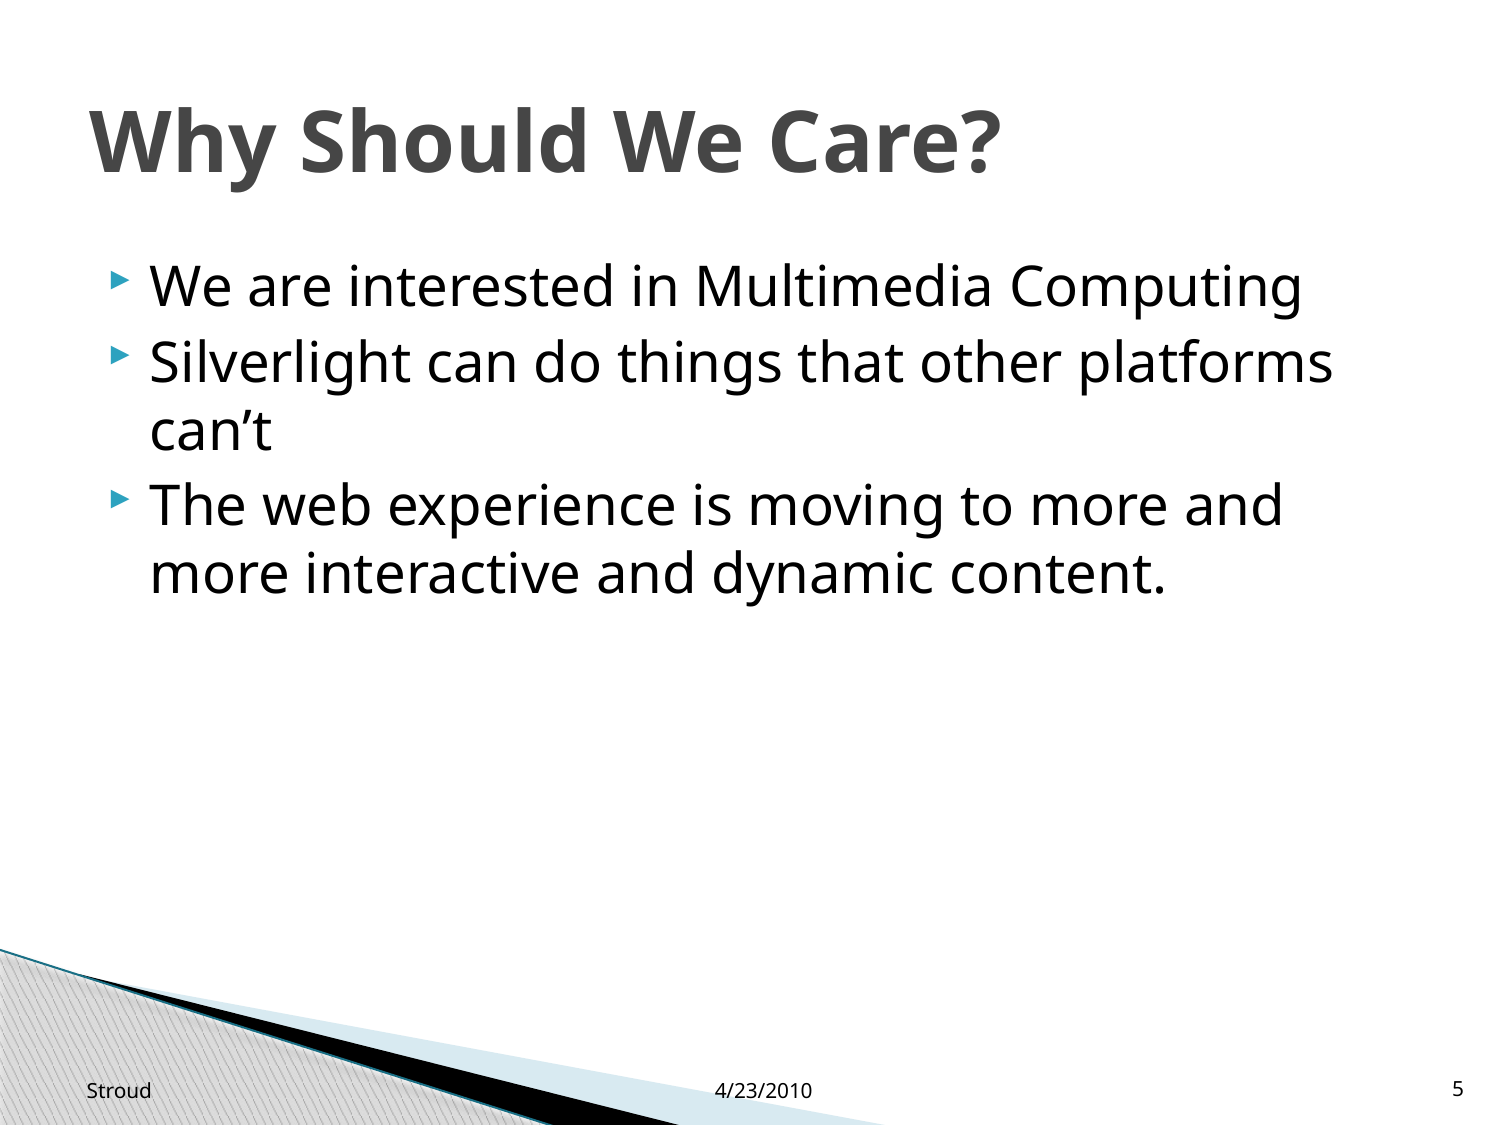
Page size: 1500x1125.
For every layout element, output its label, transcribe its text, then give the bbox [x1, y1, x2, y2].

slide_number 5 [1418, 1051, 1479, 1112]
footer Stroud [62, 1050, 167, 1110]
title Why Should We Care? [75, 45, 1425, 233]
list We are interested in Multimedia Computing Silverlight can do things that other platforms can’t The web experience is moving to more and more interactive and dynamic content. [75, 243, 1425, 986]
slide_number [699, 1050, 847, 1110]
